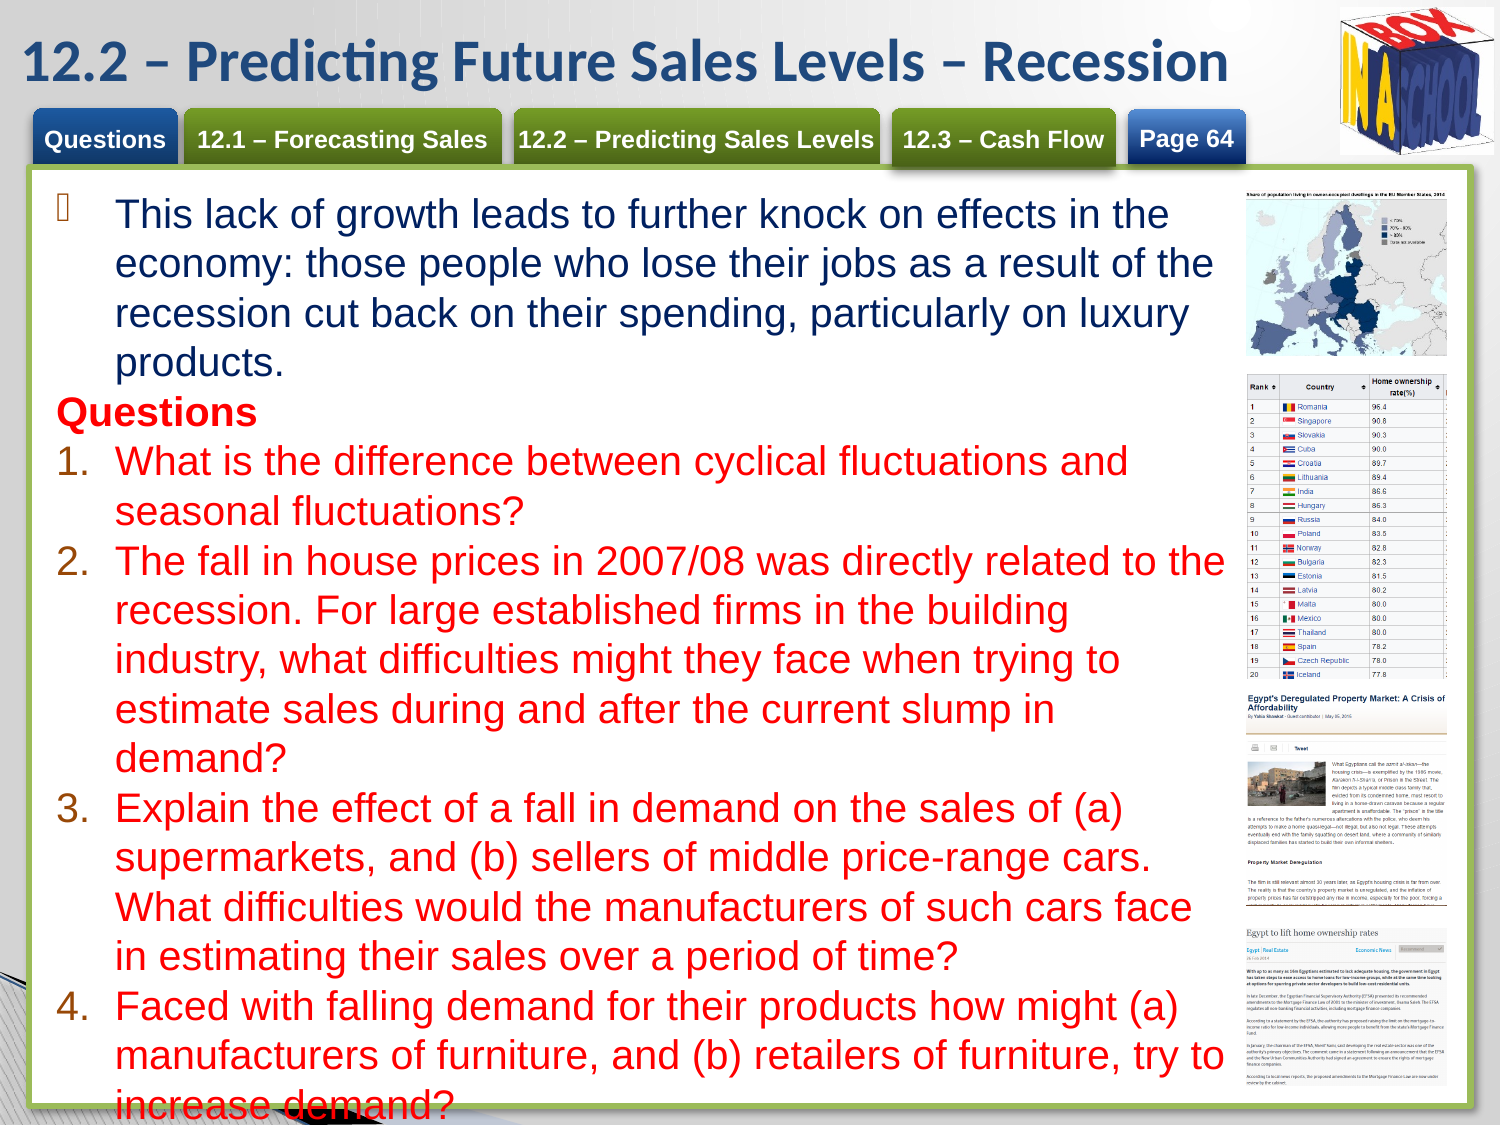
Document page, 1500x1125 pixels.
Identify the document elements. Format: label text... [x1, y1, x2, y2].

picture [1340, 7, 1495, 155]
title 12.2 – Predicting Future Sales Levels – Recession [5, 11, 1270, 102]
picture [1245, 928, 1448, 1086]
picture [1245, 189, 1448, 356]
picture [1245, 693, 1448, 906]
text_box This lack of growth leads to further knock on effects in the economy: those people who lose their jobs as a result of the recession cut back on their spending, particularly on luxury products. Questions What is the difference between cyclical fluctuations and seasonal fluctuations? The fall in house prices in 2007/08 was directly related to the recession. For large established firms in the building industry, what difficulties might they face when trying to estimate sales during and after the current slump in demand? Explain the effect of a fall in demand on the sales of (a) supermarkets, and (b) sellers of middle price-range cars. What difficulties would the manufacturers of such cars face in estimating their sales over a period of time? Faced with falling demand for their products how might (a) manufacturers of furniture, and (b) retailers of furniture, try to increase demand? [41, 179, 1247, 1125]
text_box Page 64 [1127, 109, 1247, 165]
picture [1245, 371, 1448, 679]
